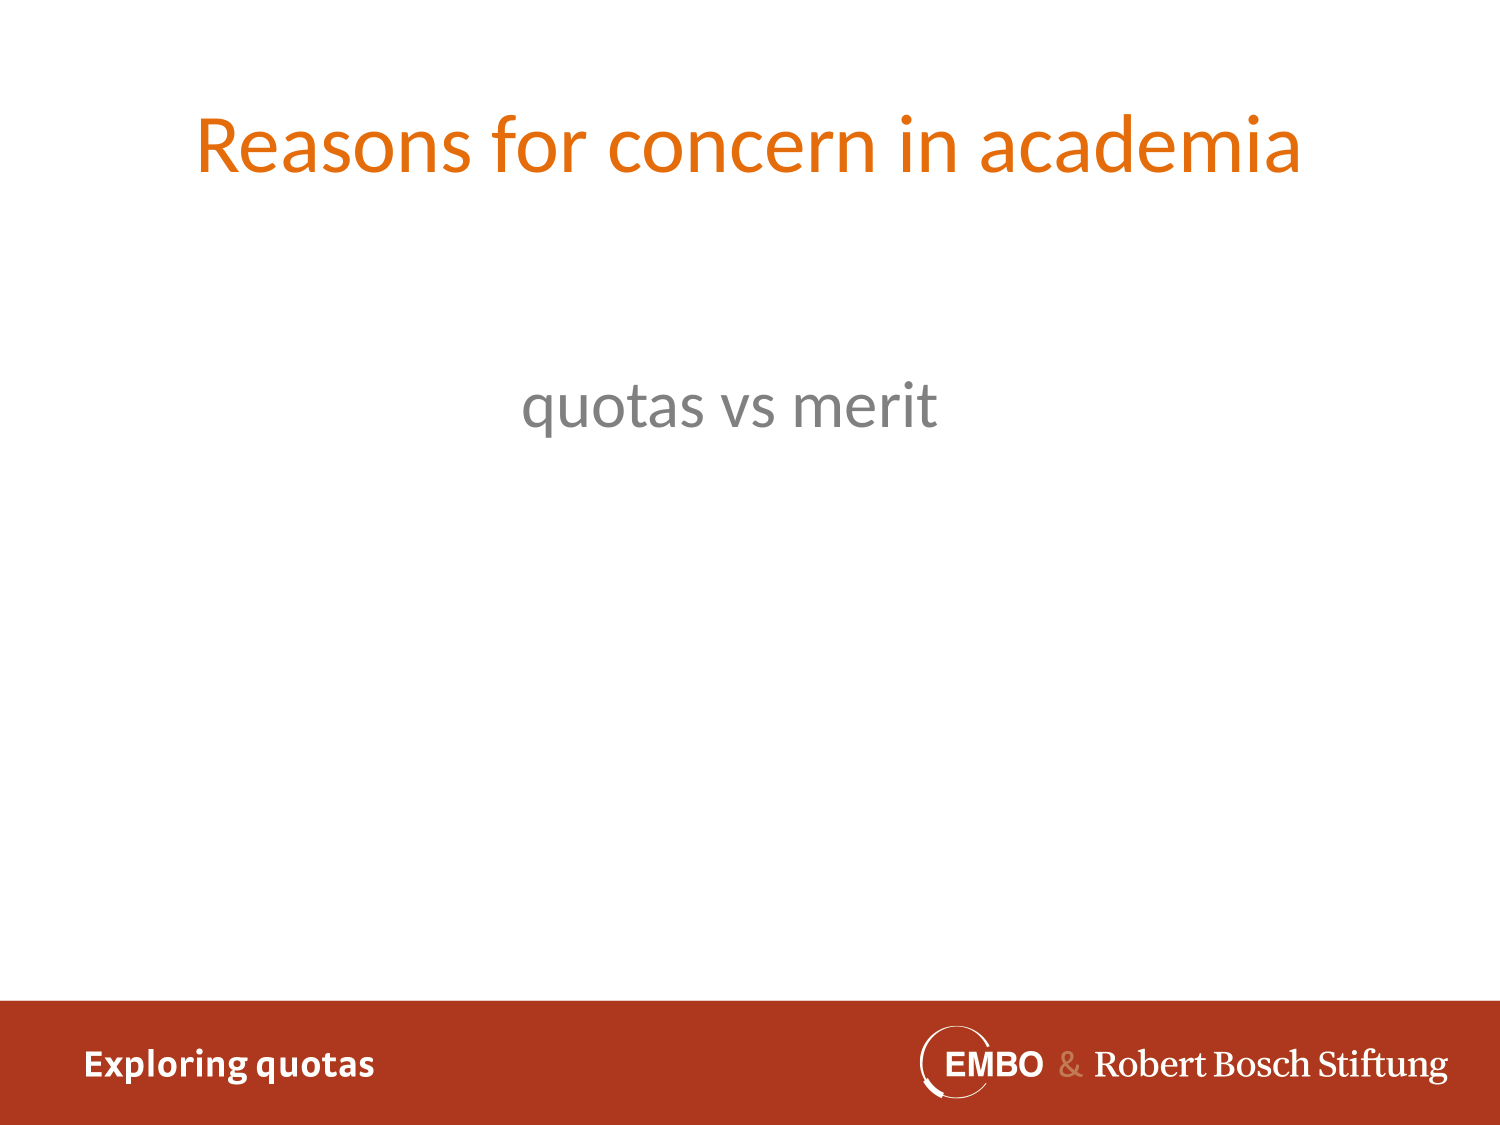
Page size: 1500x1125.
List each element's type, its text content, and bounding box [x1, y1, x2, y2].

picture [0, 0, 1500, 1125]
text_box Reasons for concern in academia [74, 45, 1425, 233]
text_box quotas vs merit [55, 353, 1406, 549]
